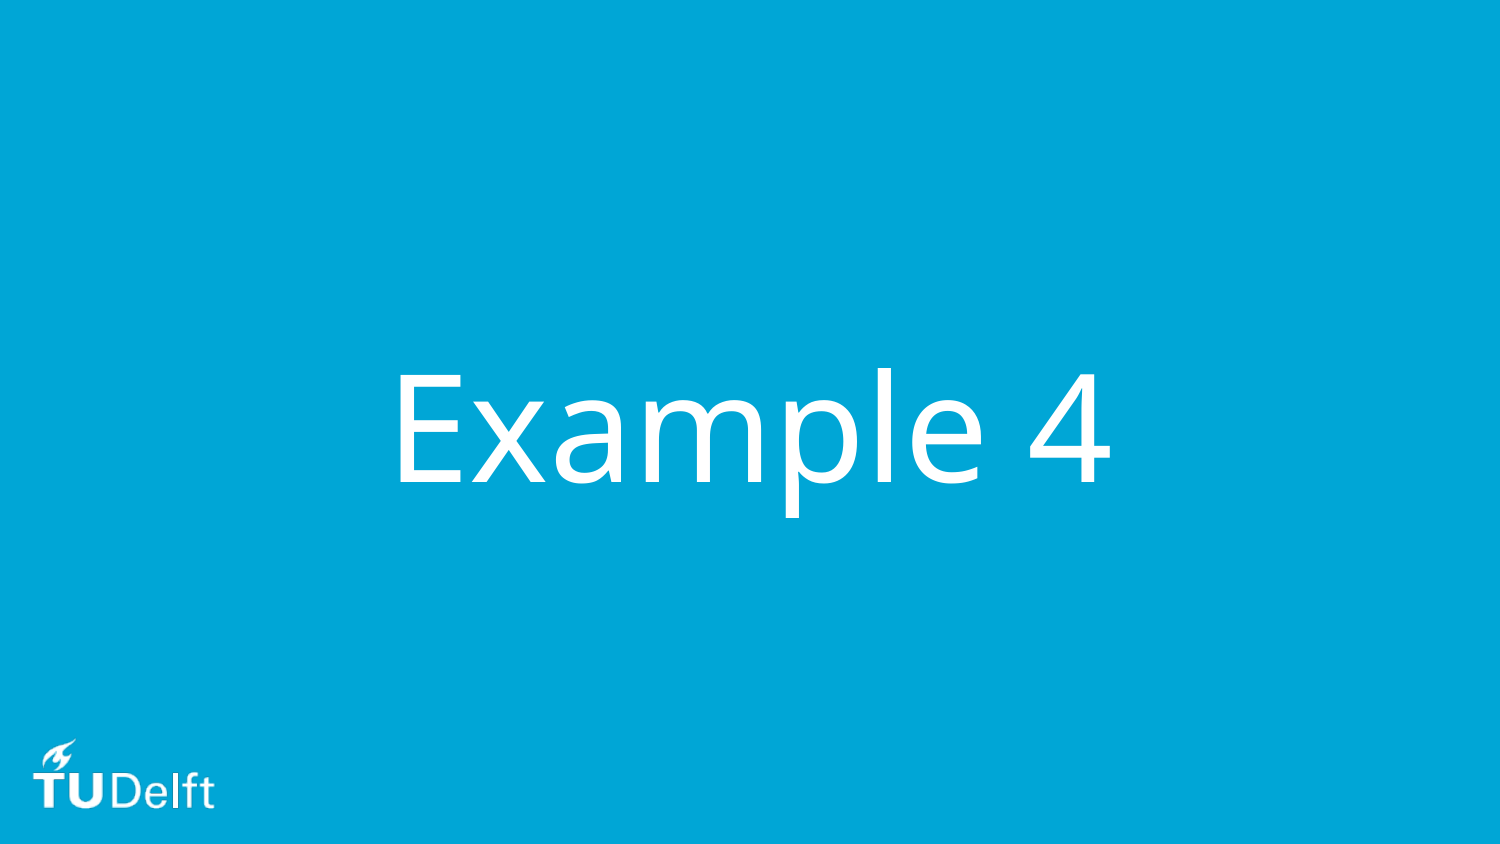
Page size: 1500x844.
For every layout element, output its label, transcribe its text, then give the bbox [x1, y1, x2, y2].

title Example 4 [0, 239, 1500, 606]
